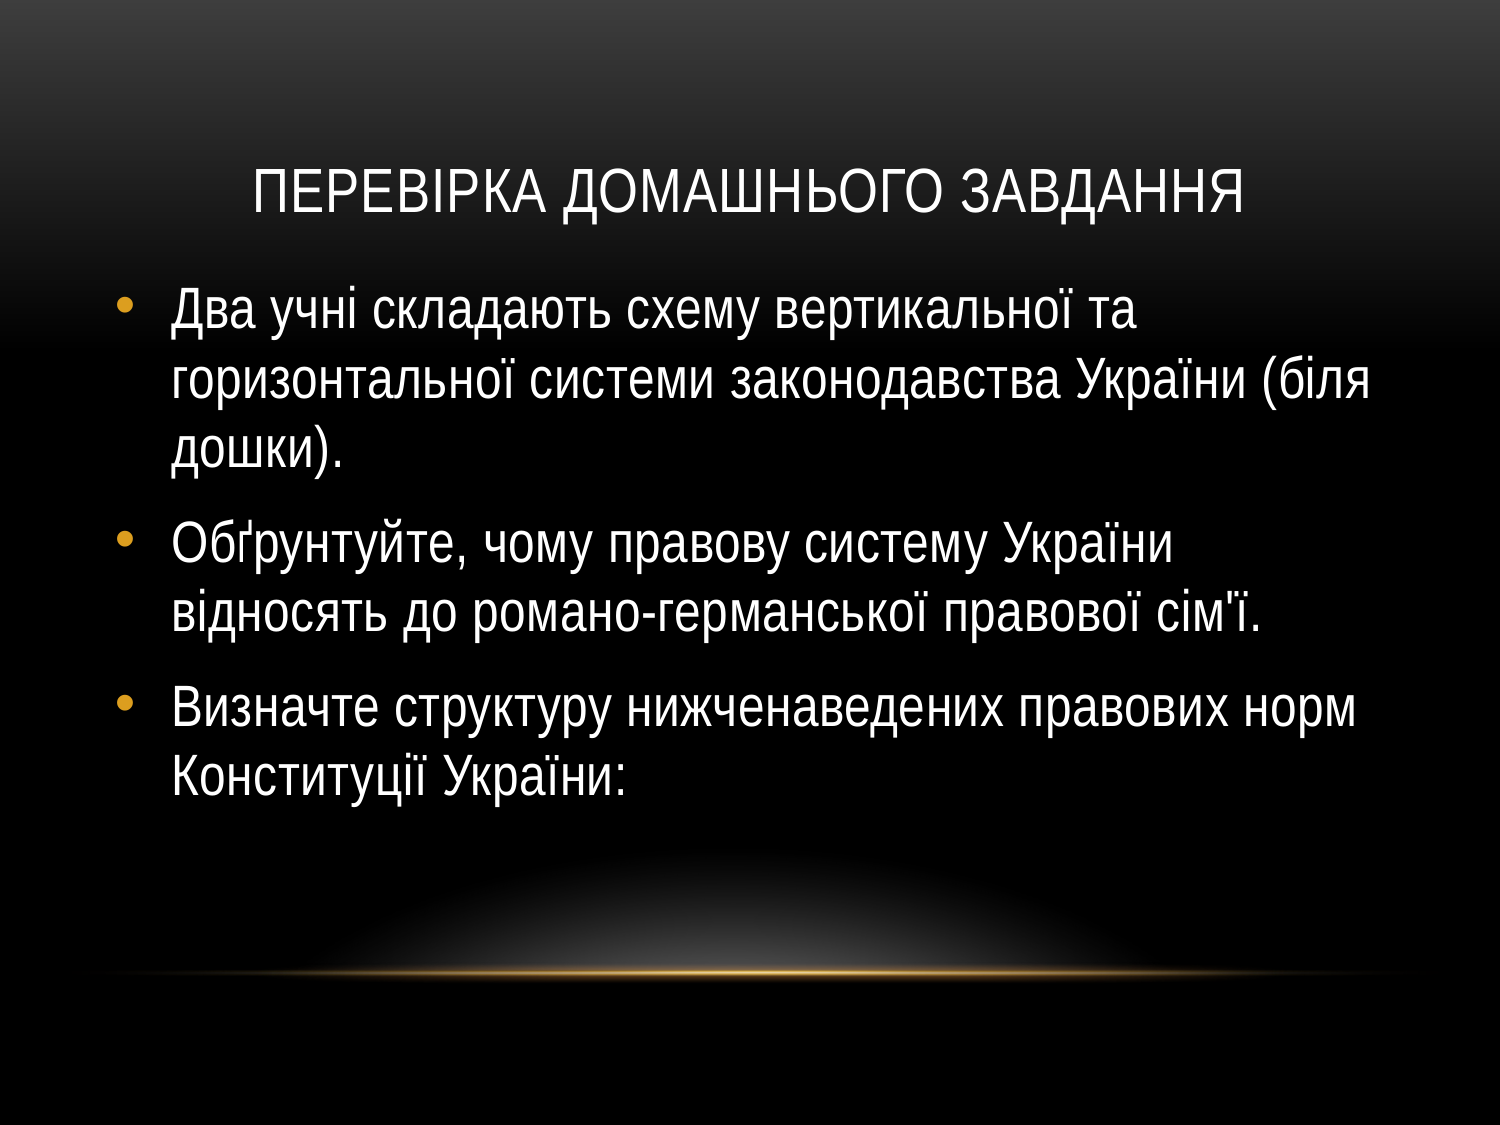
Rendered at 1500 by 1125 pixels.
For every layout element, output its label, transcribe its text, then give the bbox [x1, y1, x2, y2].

title Перевірка домашнього завдання [99, 45, 1400, 233]
picture [0, 0, 1500, 1125]
list Два учні складають схему вертикальної та горизонтальної системи законодавства України (біля дошки). Обґрунтуйте, чому правову систему України відносять до романо-германської правової сім'ї. Визначте структуру нижченаведених правових норм Конституції України: [99, 262, 1400, 938]
